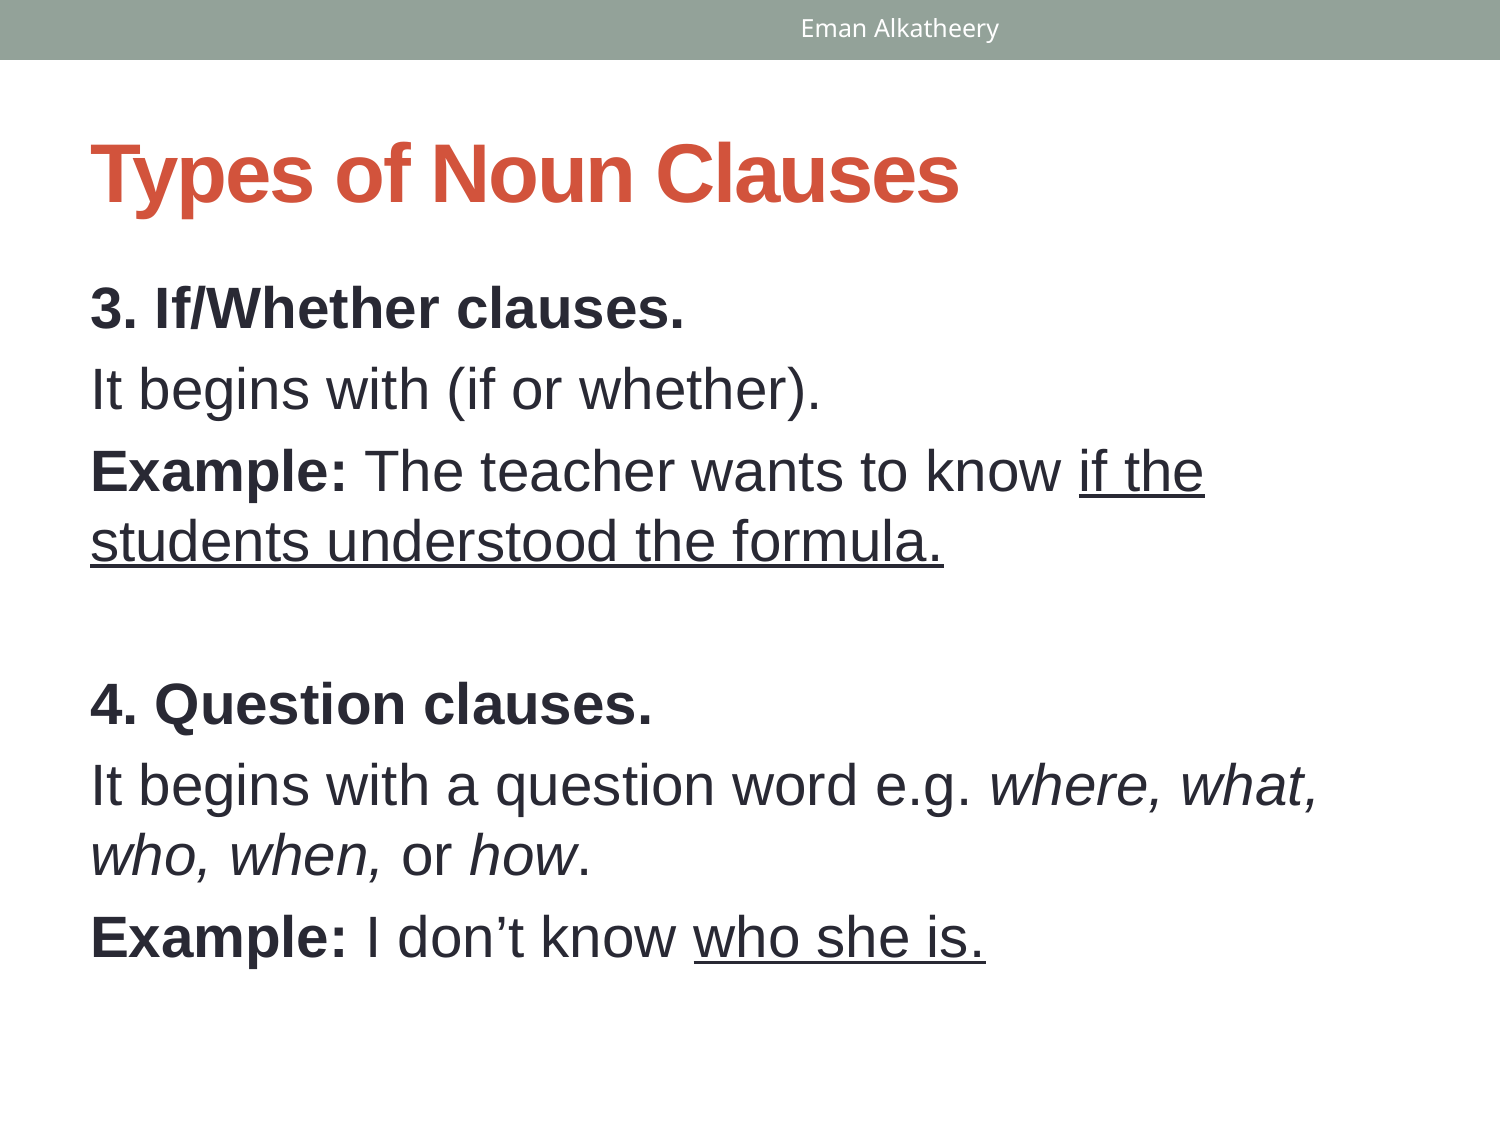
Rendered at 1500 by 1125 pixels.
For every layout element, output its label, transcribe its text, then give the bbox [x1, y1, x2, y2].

footer Eman Alkatheery [562, 3, 1238, 57]
title Types of Noun Clauses [75, 87, 1425, 250]
list 3. If/Whether clauses. It begins with (if or whether). Example: The teacher wants to know if the students understood the formula. 4. Question clauses. It begins with a question word e.g. where, what, who, when, or how. Example: I don’t know who she is. [75, 262, 1425, 1063]
